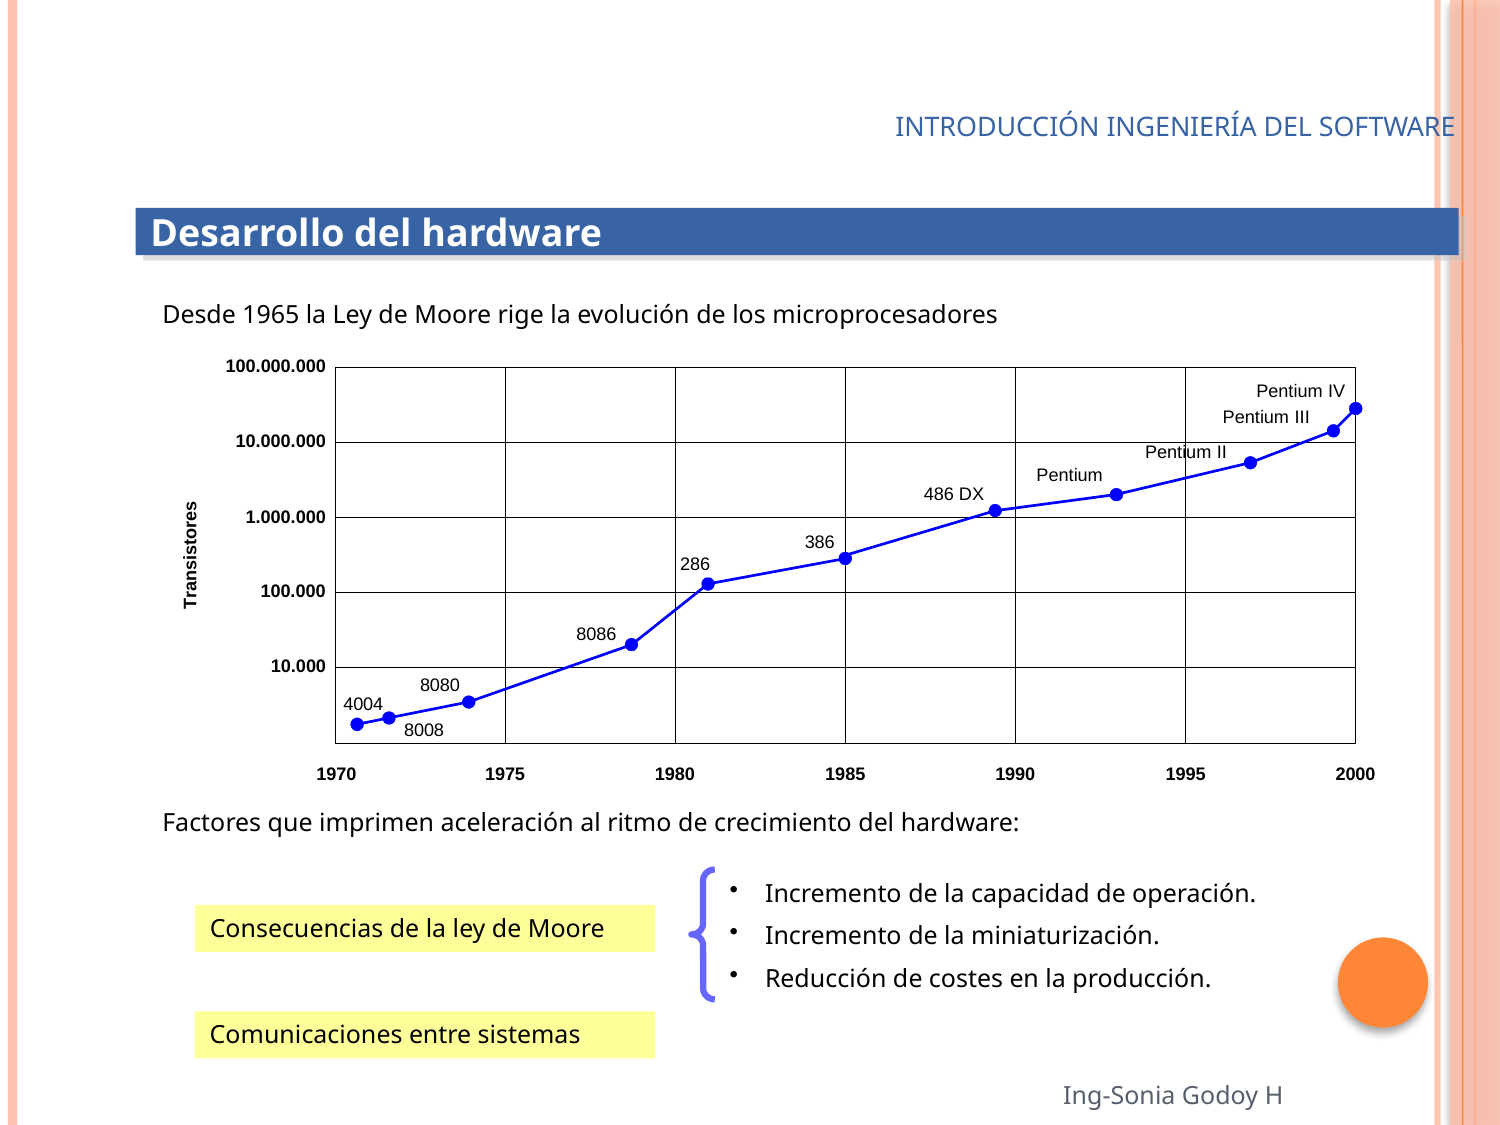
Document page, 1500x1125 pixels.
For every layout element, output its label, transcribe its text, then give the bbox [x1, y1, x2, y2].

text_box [170, 349, 1424, 792]
text_box Factores que imprimen aceleración al ritmo de crecimiento del hardware: [147, 798, 1447, 846]
title Introducción Ingeniería del Software [120, 101, 1471, 150]
text_box Consecuencias de la ley de Moore [195, 904, 656, 952]
footer Ing-Sonia Godoy H [773, 1065, 1299, 1125]
text_box Incremento de la capacidad de operación. Incremento de la miniaturización. Reducción de costes en la producción. [714, 869, 1329, 1012]
text_box Desde 1965 la Ley de Moore rige la evolución de los microprocesadores [147, 290, 1447, 337]
text_box [691, 869, 714, 1000]
text_box Comunicaciones entre sistemas [194, 1011, 656, 1059]
text_box Desarrollo del hardware [135, 207, 1459, 256]
